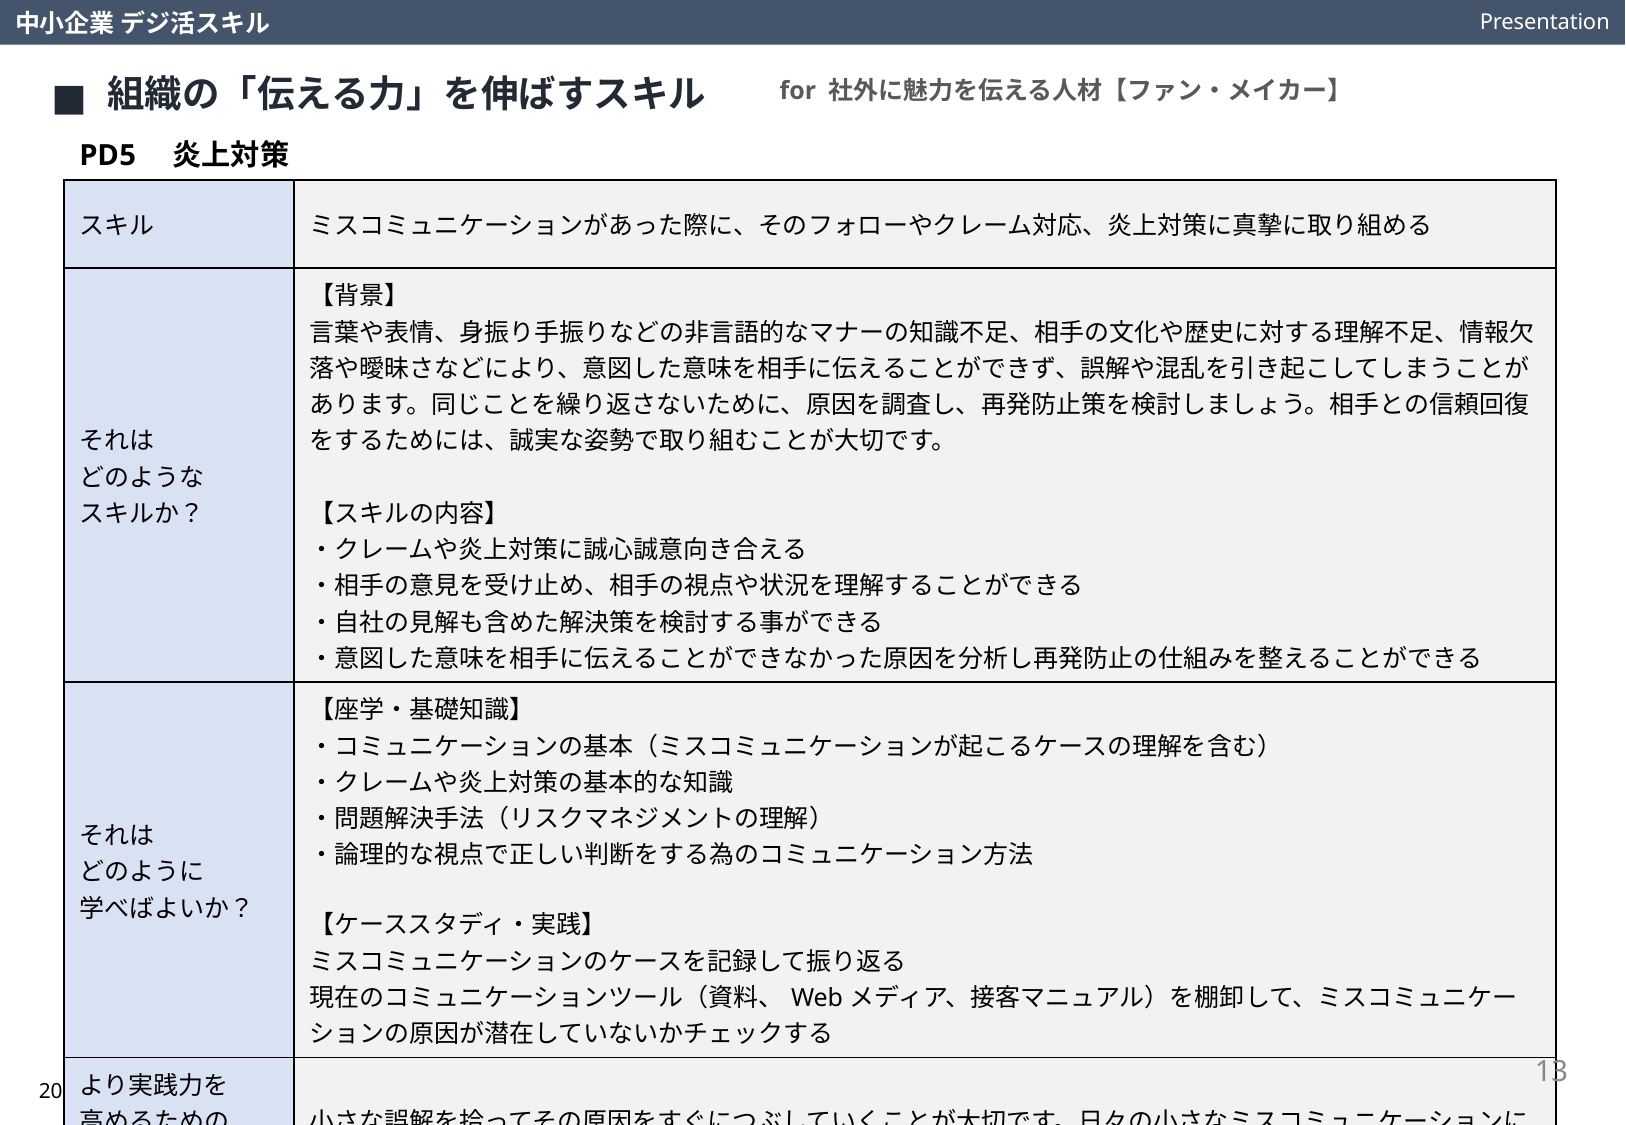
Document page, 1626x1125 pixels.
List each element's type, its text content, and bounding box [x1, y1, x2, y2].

table_cell より実践力を 高めるための 視点や考え方は？ [65, 1058, 293, 1125]
table_cell 小さな誤解を拾ってその原因をすぐにつぶしていくことが大切です。日々の小さなミスコミュニケーションにアンテナを張り、その気づきを社内で共有できる環境作りに取り組みましょう。 [295, 1058, 1555, 1125]
table_cell それは どのように 学べばよいか？ [65, 683, 293, 1057]
text_box Presentation [1438, 0, 1625, 42]
table_cell 【背景】 言葉や表情、身振り手振りなどの非言語的なマナーの知識不足、相手の文化や歴史に対する理解不足、情報欠落や曖昧さなどにより、意図した意味を相手に伝えることができず、誤解や混乱を引き起こしてしまうことがあります。同じことを繰り返さないために、原因を調査し、再発防止策を検討しましょう。相手との信頼回復をするためには、誠実な姿勢で取り組むことが大切です。 【スキルの内容】 ・クレームや炎上対策に誠心誠意向き合える ・相手の意見を受け止め、相手の視点や状況を理解することができる ・自社の見解も含めた解決策を検討する事ができる ・意図した意味を相手に伝えることができなかった原因を分析し再発防止の仕組みを整えることができる [295, 269, 1555, 681]
text_box 中小企業 デジ活スキル [0, 0, 1625, 45]
table_header ミスコミュニケーションがあった際に、そのフォローやクレーム対応、炎上対策に真摯に取り組める [295, 181, 1555, 267]
text_box 組織の「伝える力」を伸ばすスキル [36, 62, 1185, 123]
table_cell それは どのような スキルか？ [65, 269, 293, 681]
table_header スキル [65, 181, 293, 267]
text_box PD5 炎上対策 [64, 128, 1561, 179]
table_cell 【座学・基礎知識】 ・コミュニケーションの基本（ミスコミュニケーションが起こるケースの理解を含む） ・クレームや炎上対策の基本的な知識 ・問題解決手法（リスクマネジメントの理解） ・論理的な視点で正しい判断をする為のコミュニケーション方法 【ケーススタディ・実践】 ミスコミュニケーションのケースを記録して振り返る 現在のコミュニケーションツール（資料、Webメディア、接客マニュアル）を棚卸して、ミスコミュニケーションの原因が潜在していないかチェックする [295, 683, 1555, 1057]
text_box for 社外に魅力を伝える人材【ファン・メイカー】 [764, 67, 1399, 113]
slide_number 13 [1217, 1042, 1584, 1103]
